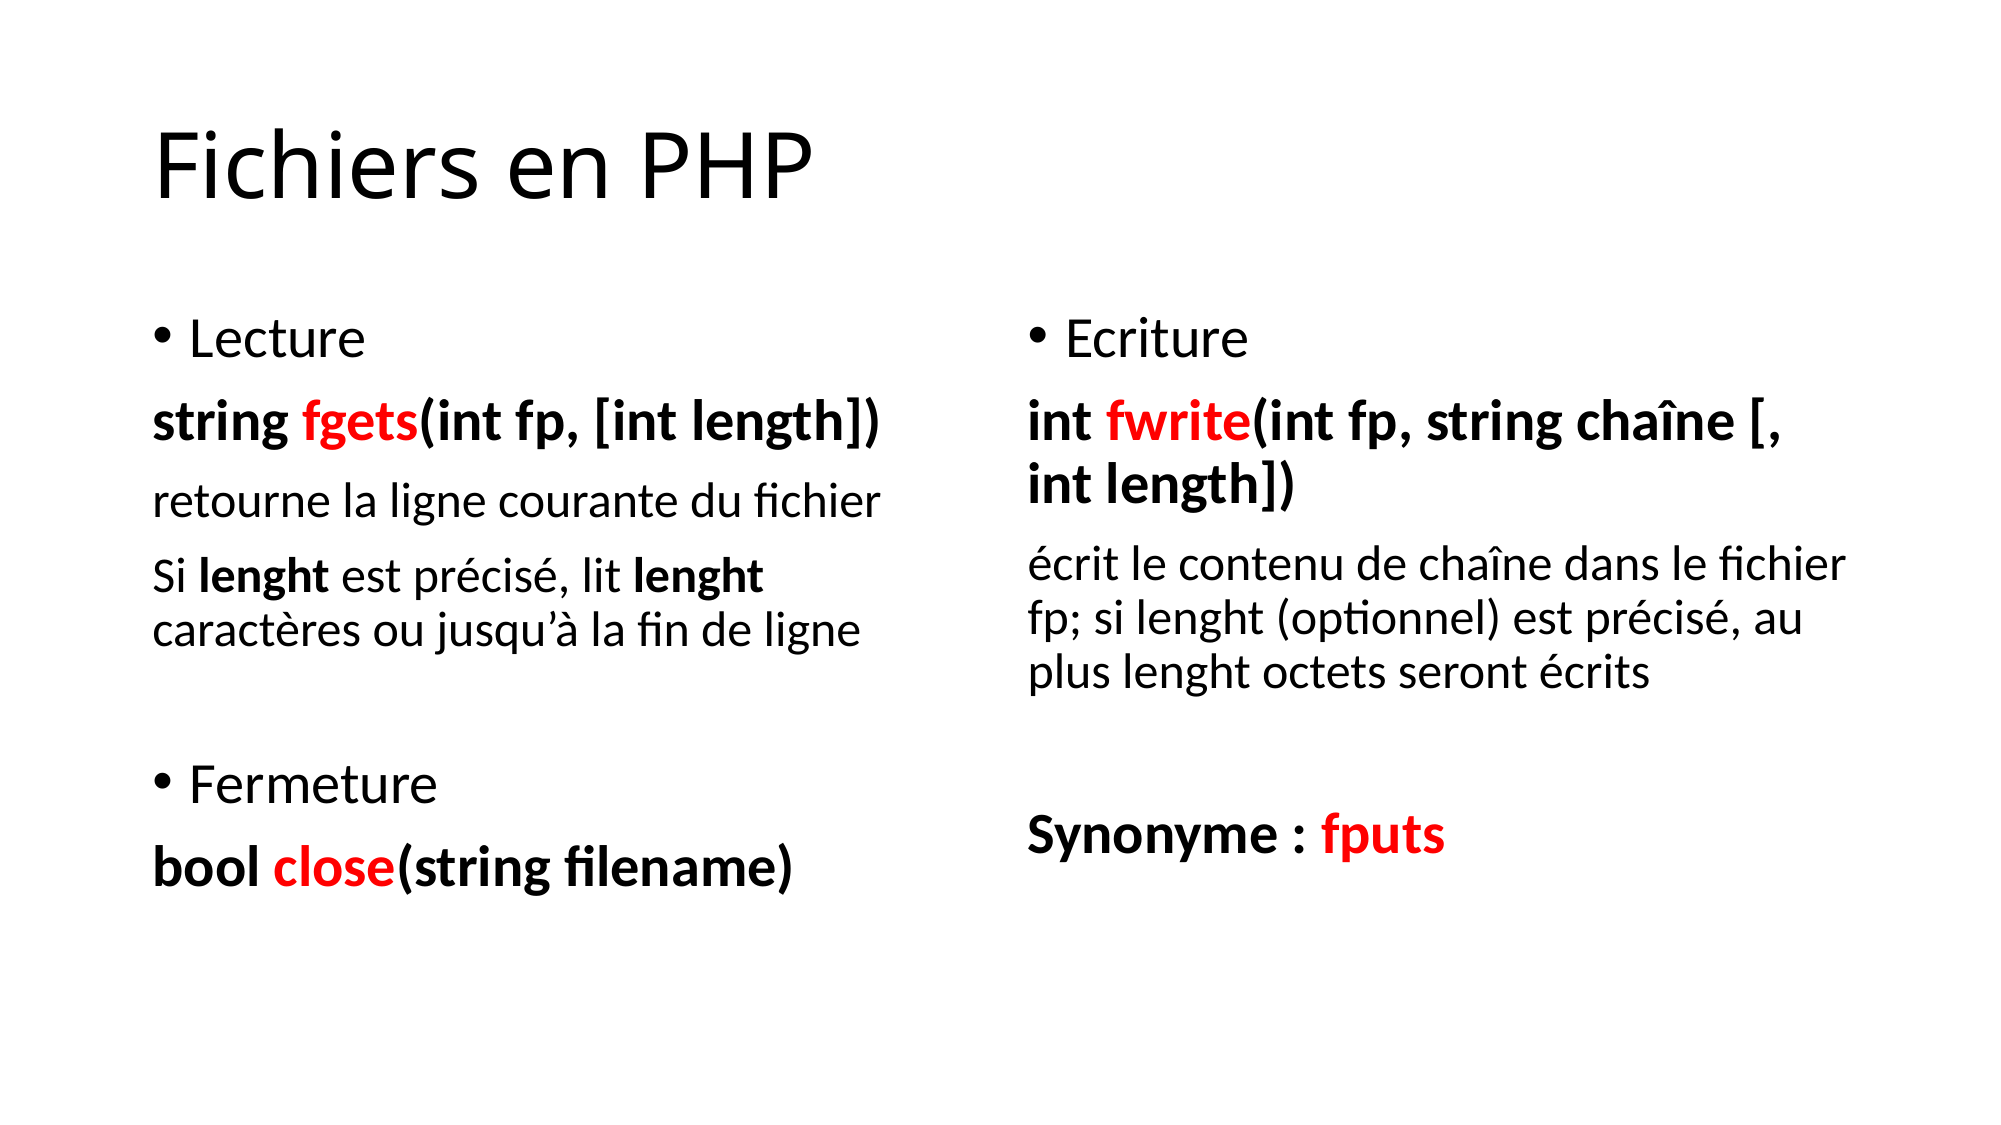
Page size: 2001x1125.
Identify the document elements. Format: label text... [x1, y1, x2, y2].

list Lecture string fgets(int fp, [int length]) retourne la ligne courante du fichier Si lenght est précisé, lit lenght caractères ou jusqu’à la fin de ligne Fermeture bool close(string filename) [137, 299, 988, 1014]
list Ecriture int fwrite(int fp, string chaîne [, int length]) écrit le contenu de chaîne dans le fichier fp; si lenght (optionnel) est précisé, au plus lenght octets seront écrits Synonyme : fputs [1012, 299, 1863, 1014]
title Fichiers en PHP [137, 59, 1863, 278]
